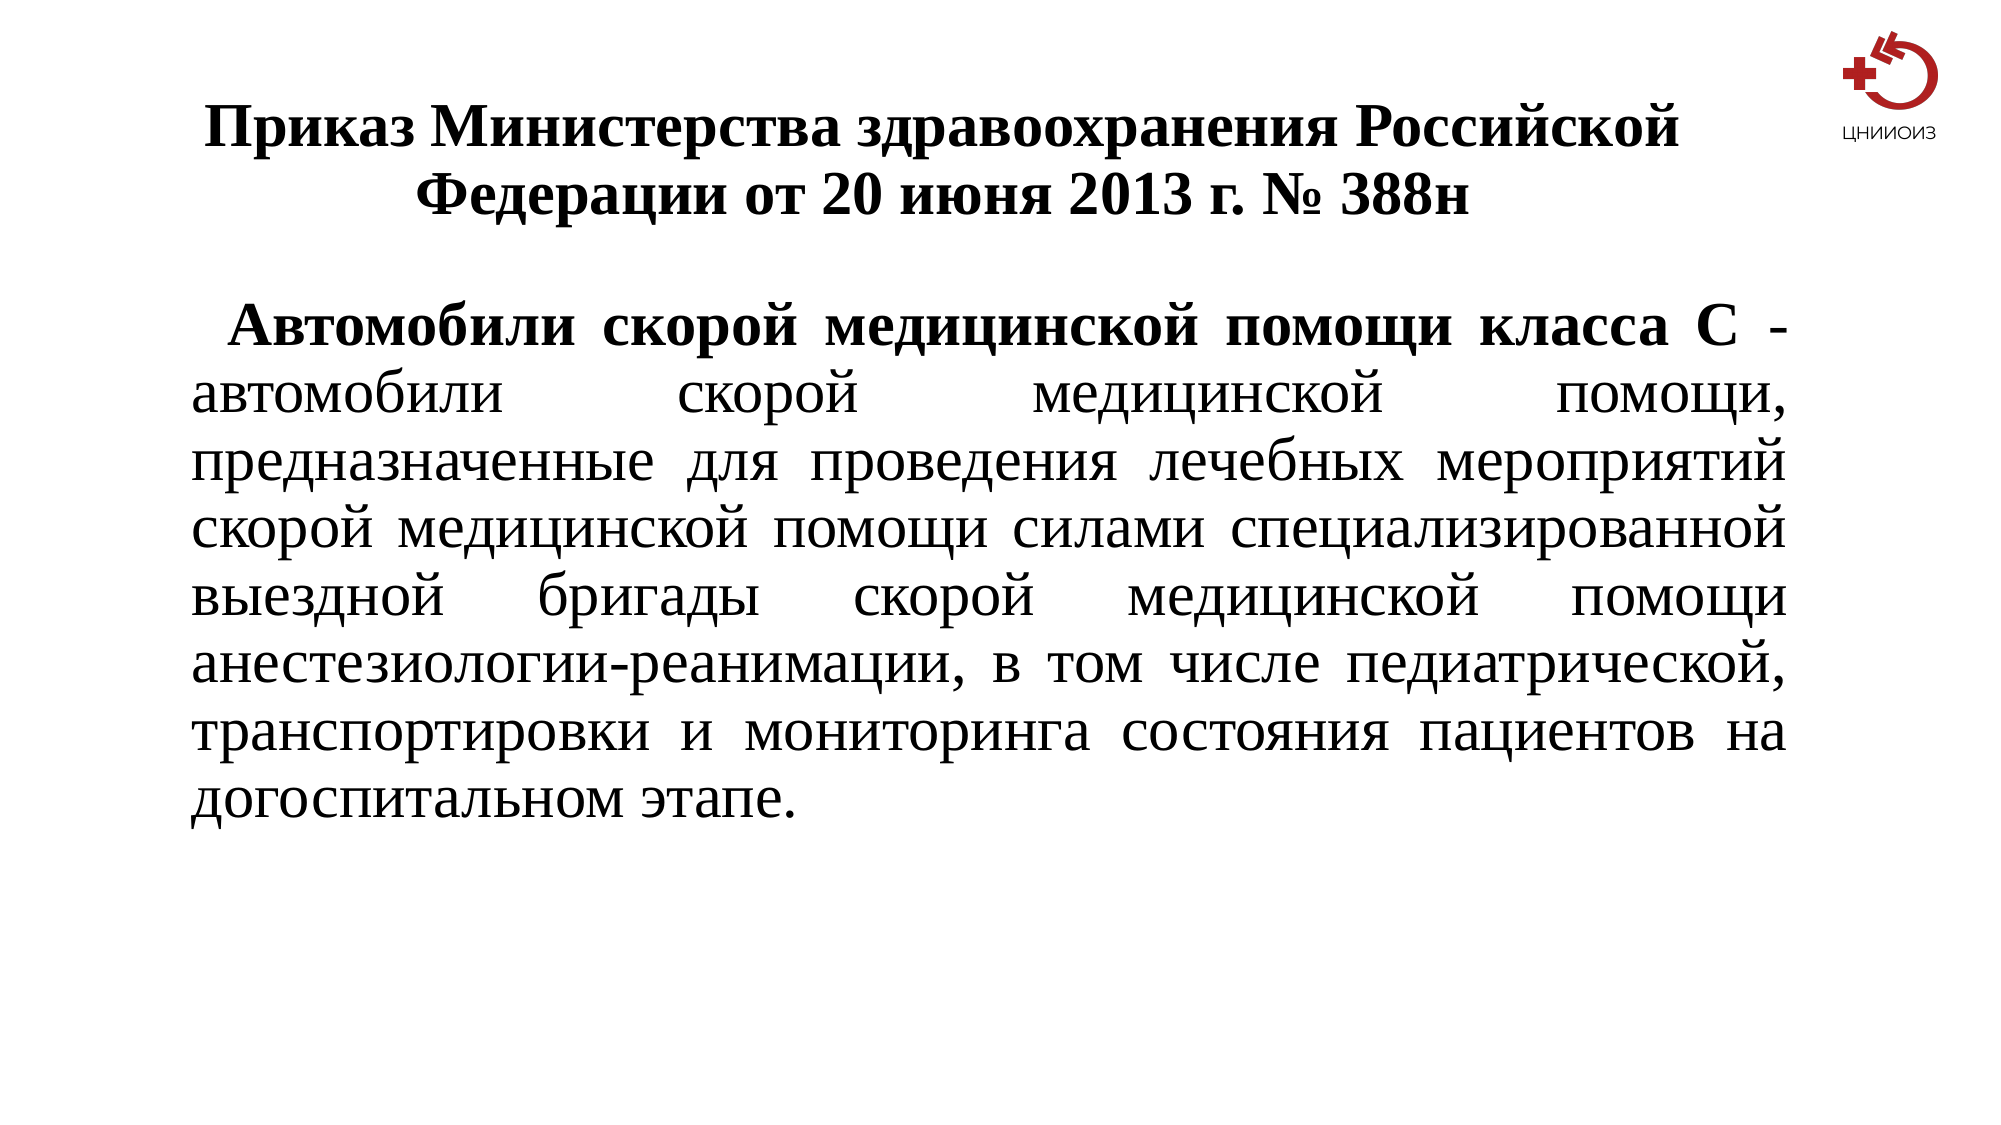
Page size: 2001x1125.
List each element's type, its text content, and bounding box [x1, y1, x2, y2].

title Приказ Министерства здравоохранения Российской Федерации от 20 июня 2013 г. № 388н [177, 90, 1709, 231]
list Автомобили скорой медицинской помощи класса С - автомобили скорой медицинской помощи, предназначенные для проведения лечебных мероприятий скорой медицинской помощи силами специализированной выездной бригады скорой медицинской помощи анестезиологии-реанимации, в том числе педиатрической, транспортировки и мониторинга состояния пациентов на догоспитальном этапе. [148, 284, 1805, 933]
picture [1843, 31, 1938, 142]
